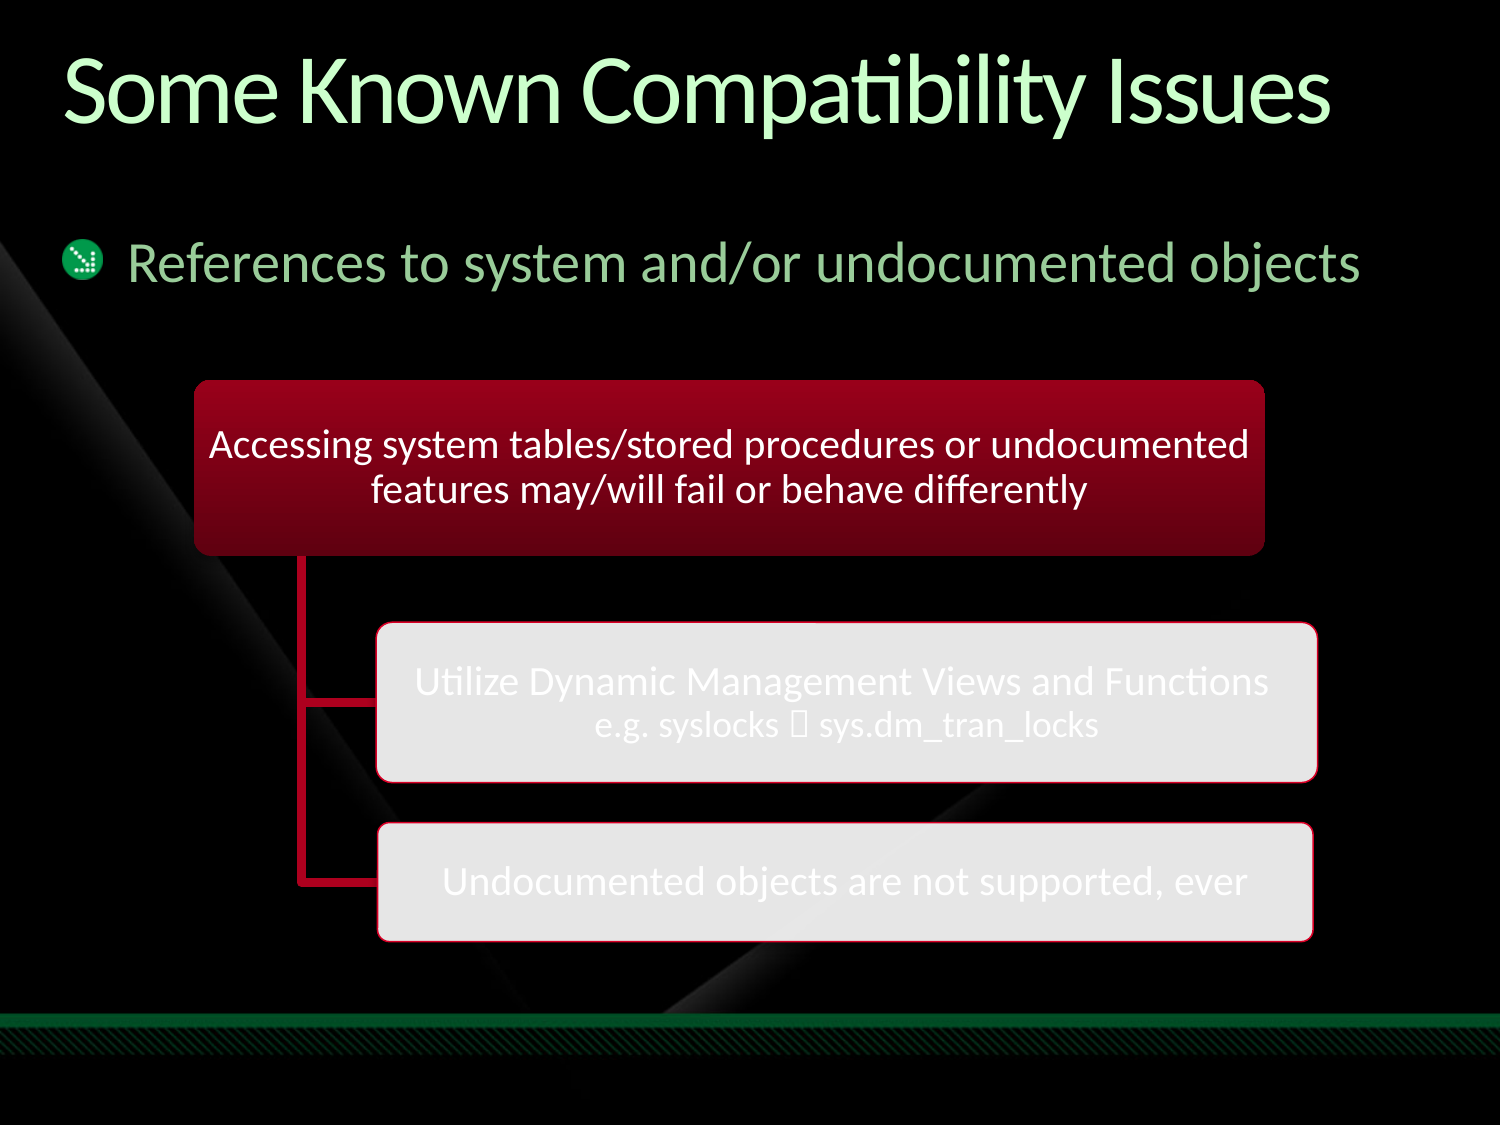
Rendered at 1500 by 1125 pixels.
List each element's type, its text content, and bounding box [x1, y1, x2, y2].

title Some Known Compatibility Issues [62, 37, 1438, 147]
picture [0, 0, 1500, 1125]
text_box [193, 340, 1351, 1008]
list References to system and/or undocumented objects [62, 231, 1438, 583]
